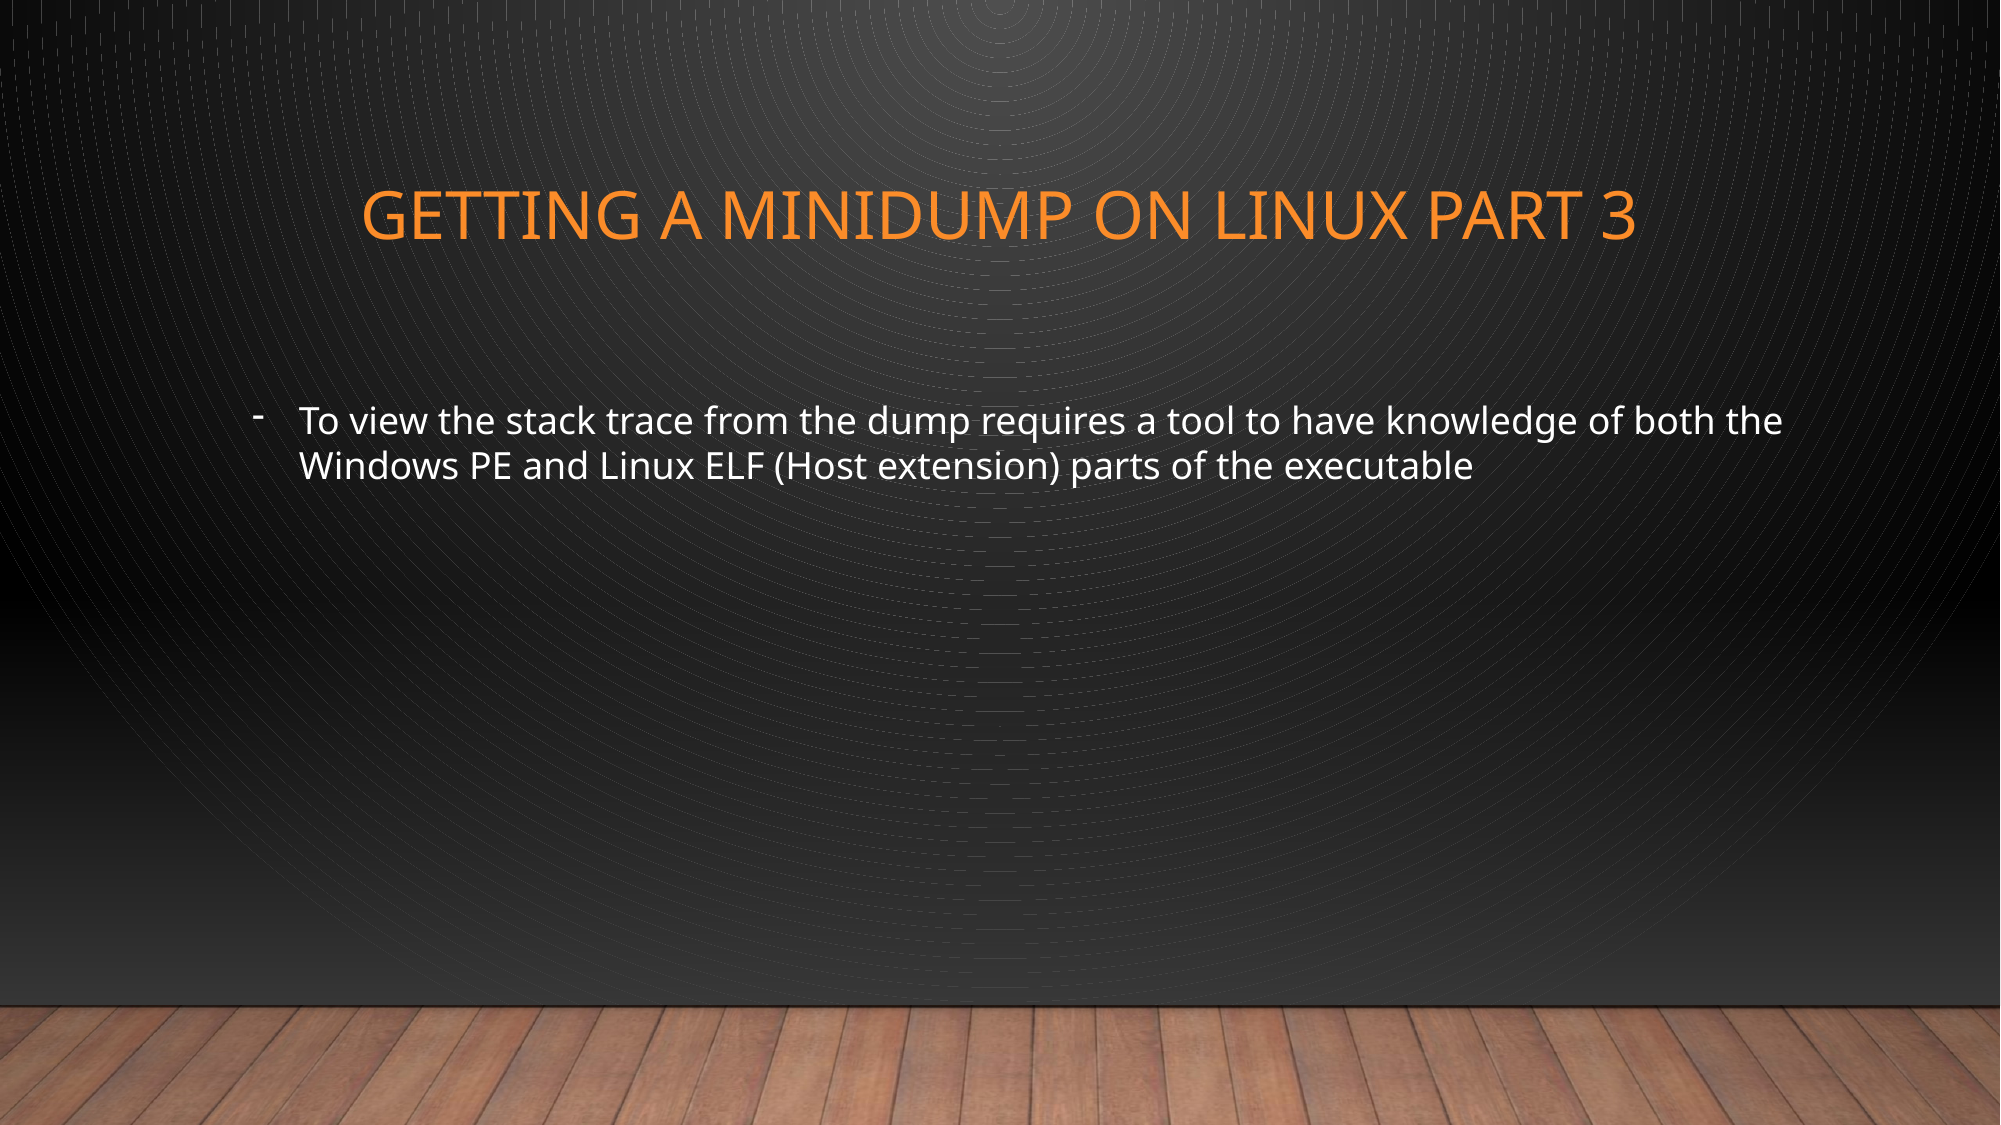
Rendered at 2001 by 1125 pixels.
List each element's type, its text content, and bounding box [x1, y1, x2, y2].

picture [0, 1005, 2000, 1125]
text_box To view the stack trace from the dump requires a tool to have knowledge of both the Windows PE and Linux ELF (Host extension) parts of the executable [237, 389, 1841, 540]
title GETTING A MINIDUMP ON LINUX PART 3 [238, 131, 1763, 305]
